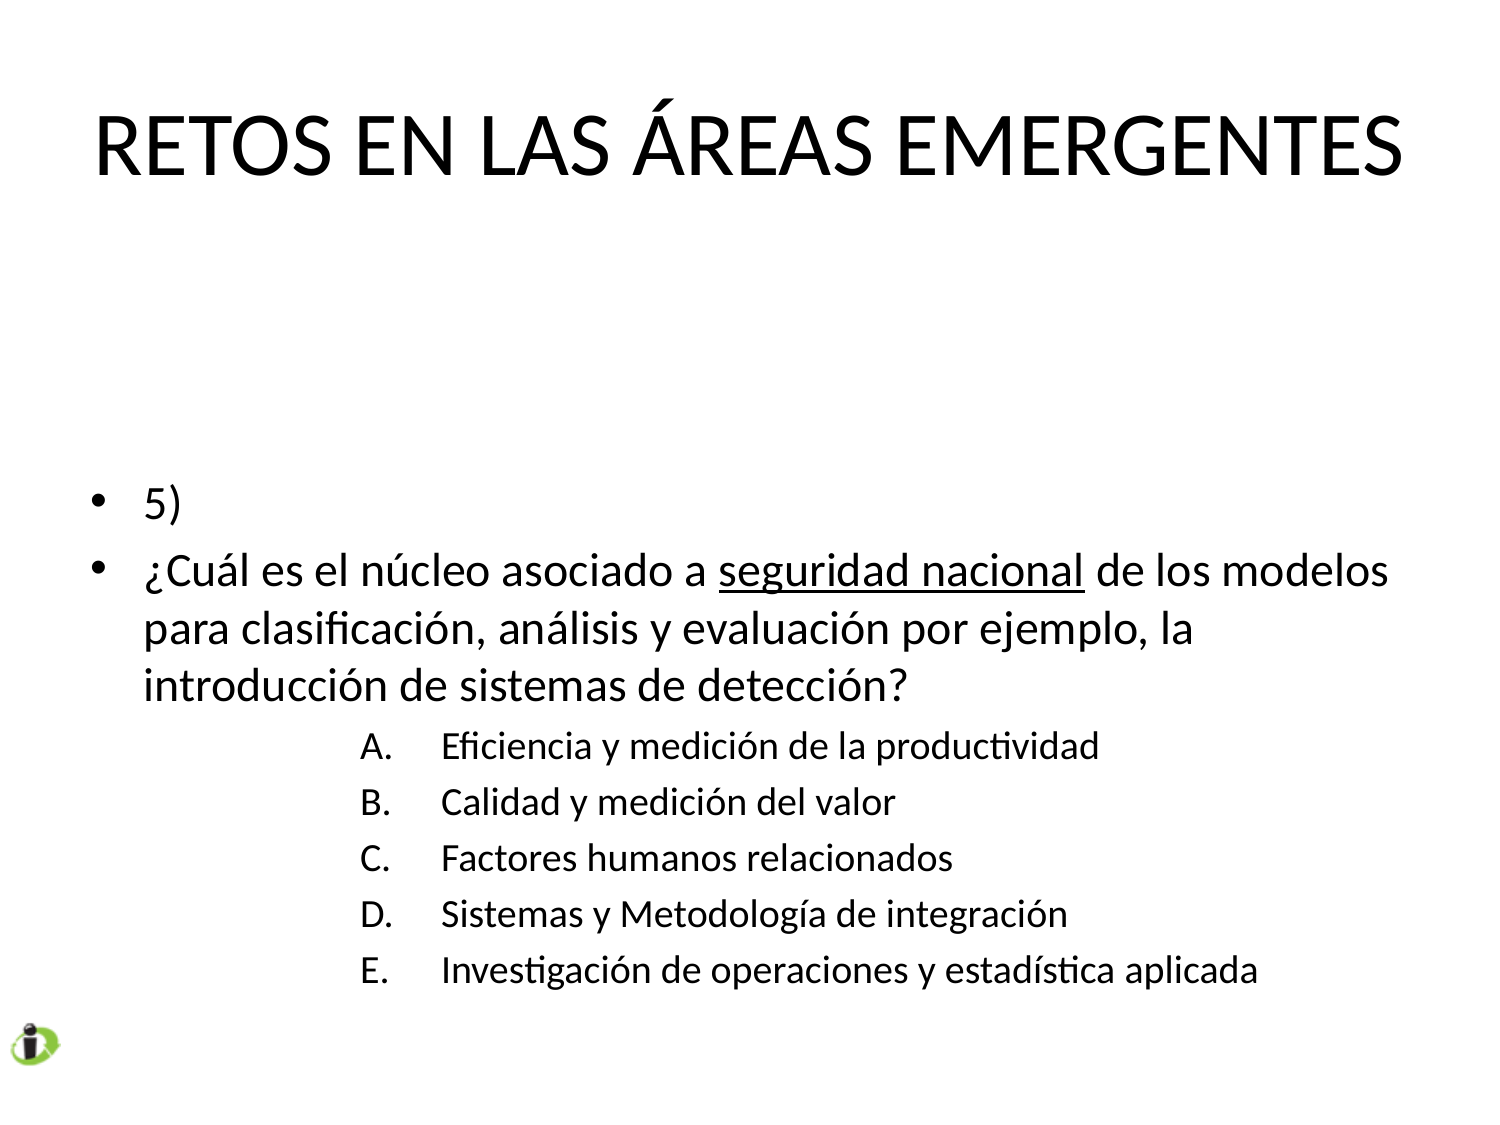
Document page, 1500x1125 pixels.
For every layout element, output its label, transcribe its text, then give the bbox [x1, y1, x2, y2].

title RETOS EN LAS ÁREAS EMERGENTES [75, 45, 1425, 233]
list 5) ¿Cuál es el núcleo asociado a seguridad nacional de los modelos para clasificación, análisis y evaluación por ejemplo, la introducción de sistemas de detección? Eficiencia y medición de la productividad Calidad y medición del valor Factores humanos relacionados Sistemas y Metodología de integración Investigación de operaciones y estadística aplicada [75, 262, 1425, 1005]
picture [10, 1020, 61, 1072]
